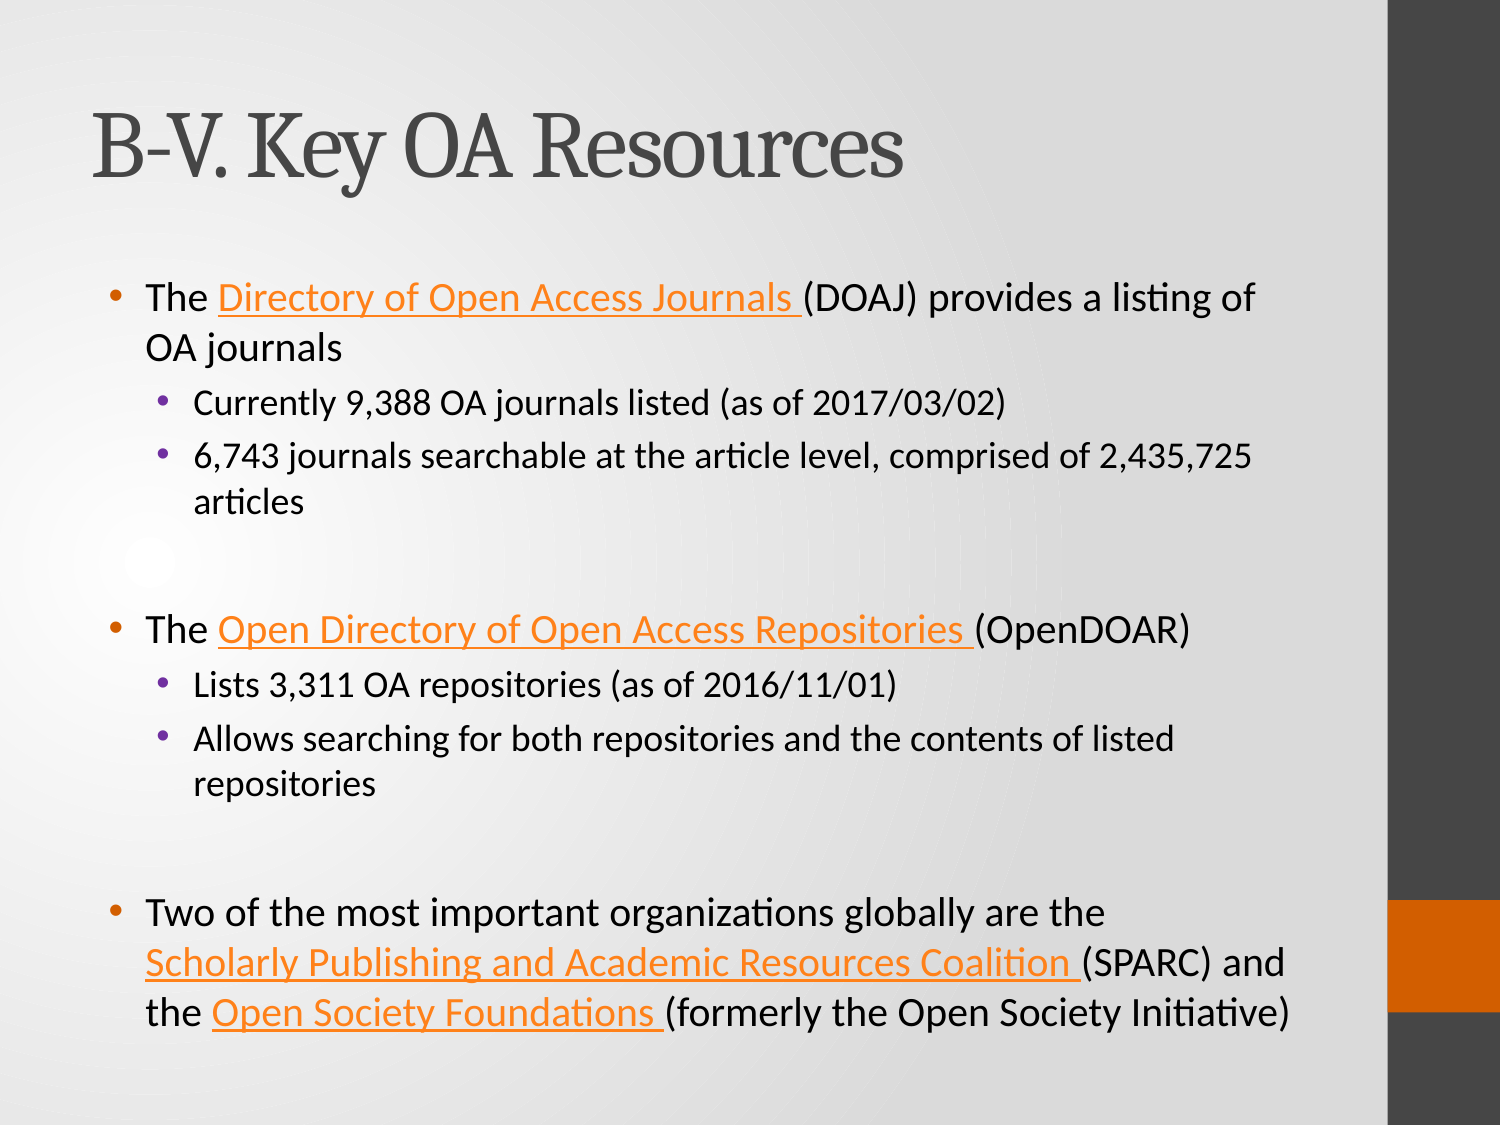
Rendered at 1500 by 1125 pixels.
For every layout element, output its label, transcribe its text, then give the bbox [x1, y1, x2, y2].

list The Directory of Open Access Journals (DOAJ) provides a listing of OA journals Currently 9,388 OA journals listed (as of 2017/03/02) 6,743 journals searchable at the article level, comprised of 2,435,725 articles The Open Directory of Open Access Repositories (OpenDOAR) Lists 3,311 OA repositories (as of 2016/11/01) Allows searching for both repositories and the contents of listed repositories Two of the most important organizations globally are the Scholarly Publishing and Academic Resources Coalition (SPARC) and the Open Society Foundations (formerly the Open Society Initiative) [75, 262, 1325, 1050]
title B-V. Key OA Resources [75, 45, 1325, 233]
